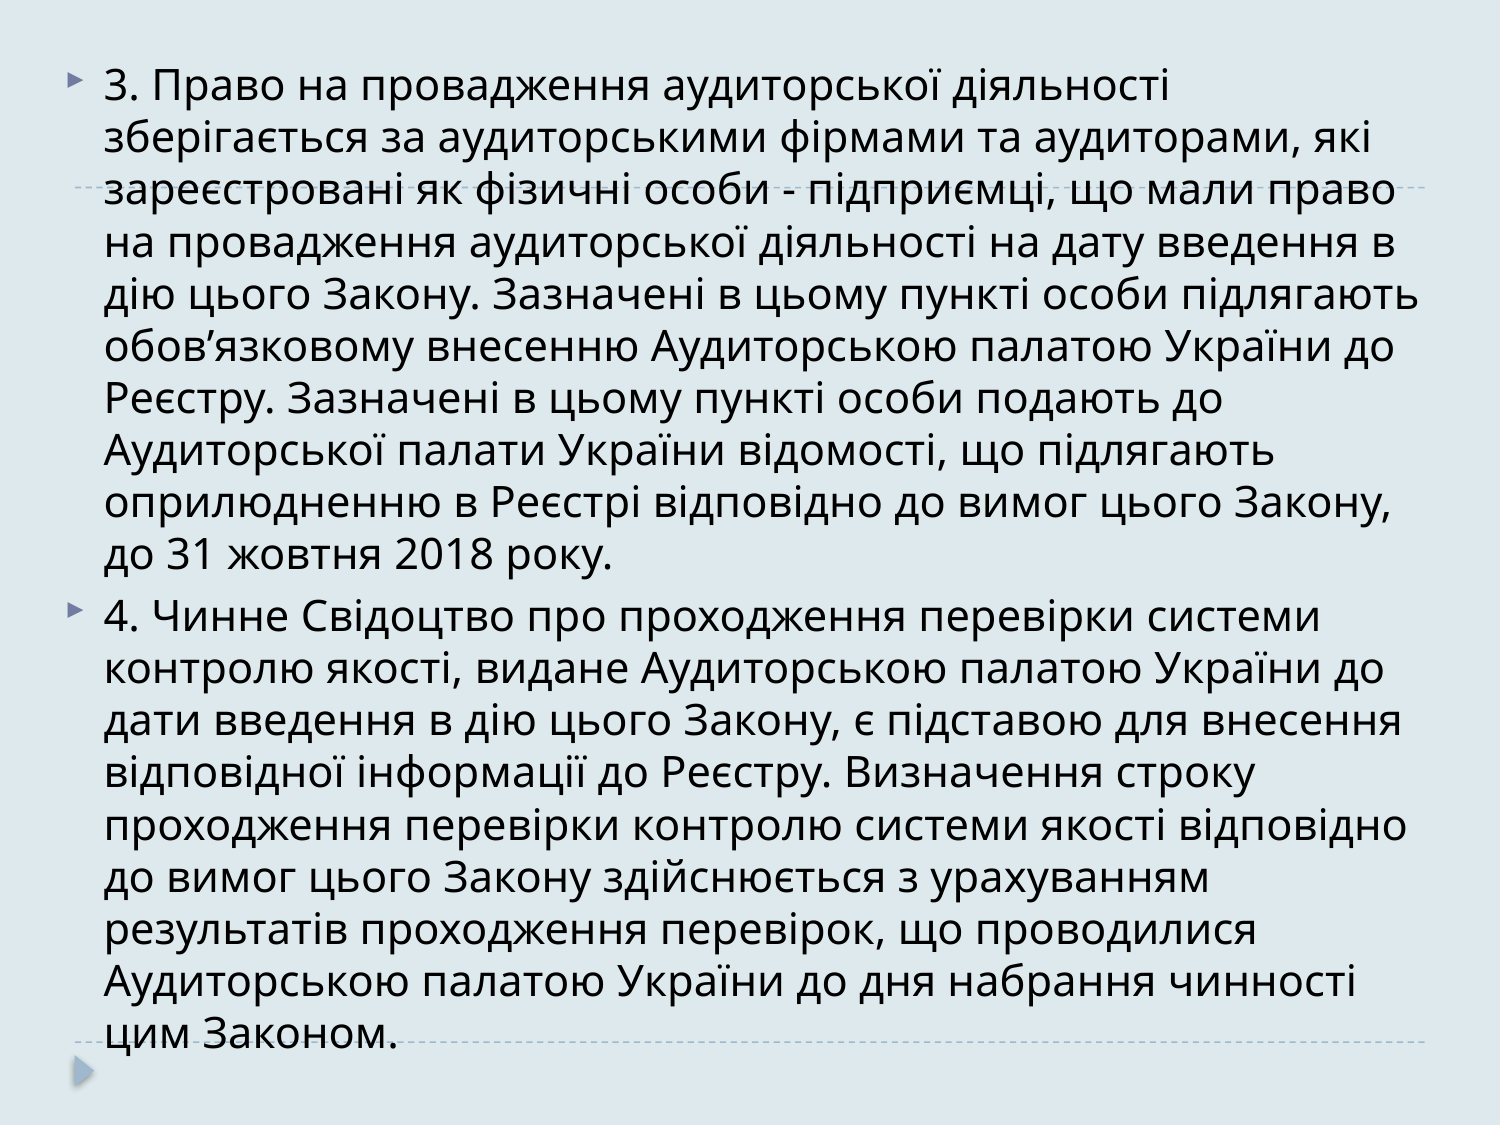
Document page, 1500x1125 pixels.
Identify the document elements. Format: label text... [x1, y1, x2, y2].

list 3. Право на провадження аудиторської діяльності зберігається за аудиторськими фірмами та аудиторами, які зареєстровані як фізичні особи - підприємці, що мали право на провадження аудиторської діяльності на дату введення в дію цього Закону. Зазначені в цьому пункті особи підлягають обов’язковому внесенню Аудиторською палатою України до Реєстру. Зазначені в цьому пункті особи подають до Аудиторської палати України відомості, що підлягають оприлюдненню в Реєстрі відповідно до вимог цього Закону, до 31 жовтня 2018 року. 4. Чинне Свідоцтво про проходження перевірки системи контролю якості, видане Аудиторською палатою України до дати введення в дію цього Закону, є підставою для внесення відповідної інформації до Реєстру. Визначення строку проходження перевірки контролю системи якості відповідно до вимог цього Закону здійснюється з урахуванням результатів проходження перевірок, що проводилися Аудиторською палатою України до дня набрання чинності цим Законом. [50, 50, 1463, 1075]
